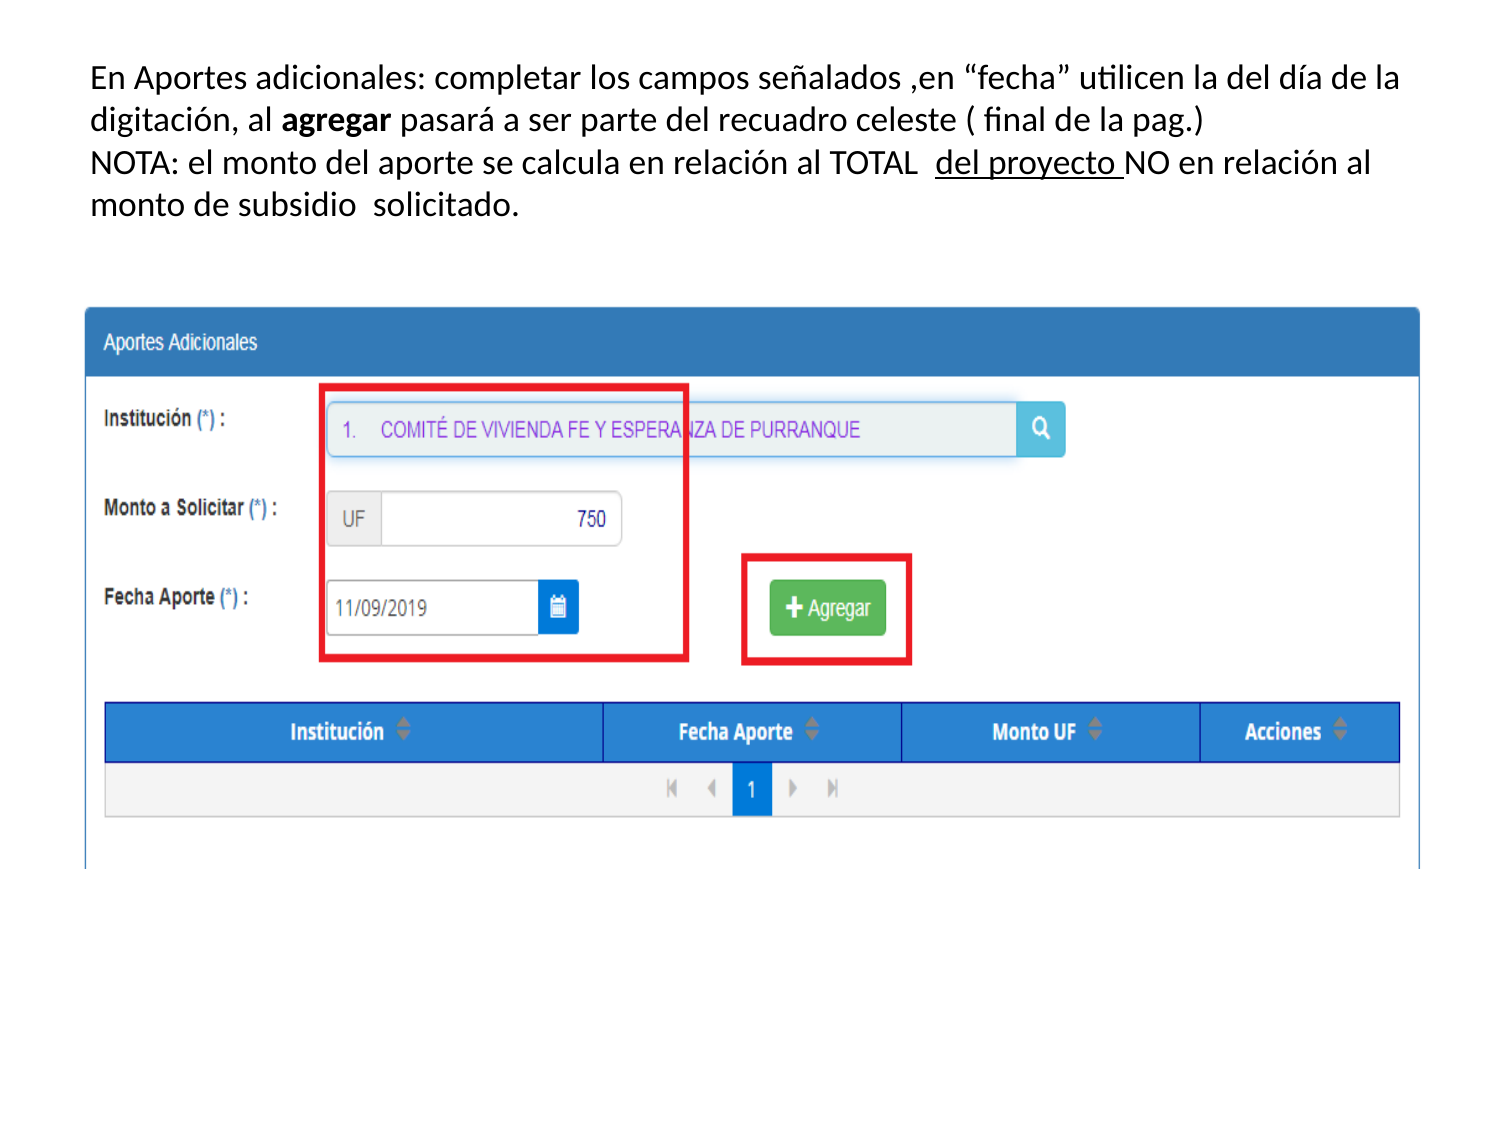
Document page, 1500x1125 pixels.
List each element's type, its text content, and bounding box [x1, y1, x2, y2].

title En Aportes adicionales: completar los campos señalados ,en “fecha” utilicen la del día de la digitación, al agregar pasará a ser parte del recuadro celeste ( final de la pag.) NOTA: el monto del aporte se calcula en relación al TOTAL del proyecto NO en relación al monto de subsidio solicitado. [75, 45, 1425, 233]
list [74, 243, 1426, 869]
